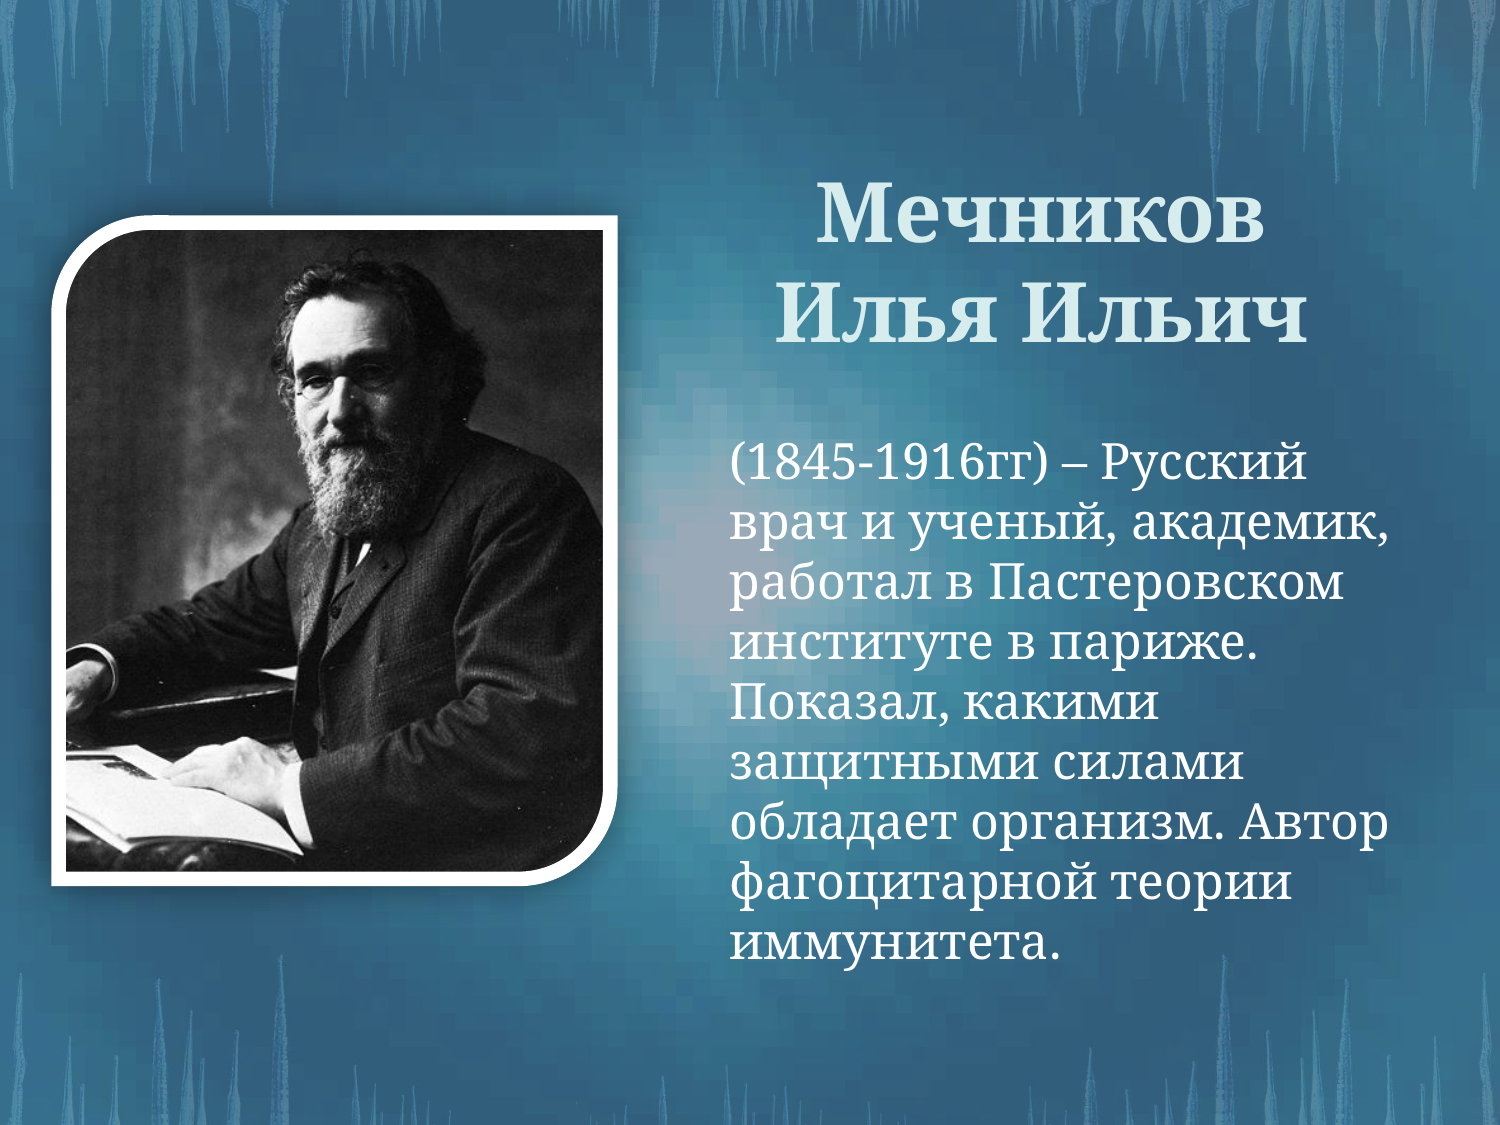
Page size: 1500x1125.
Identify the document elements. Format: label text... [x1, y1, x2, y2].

picture [0, 0, 1500, 1125]
text_box Мечников Илья Ильич [759, 152, 1324, 367]
text_box (1845-1916гг) – Русский врач и ученый, академик, работал в Пастеровском институте в париже. Показал, какими защитными силами обладает организм. Автор фагоцитарной теории иммунитета. [714, 421, 1407, 977]
